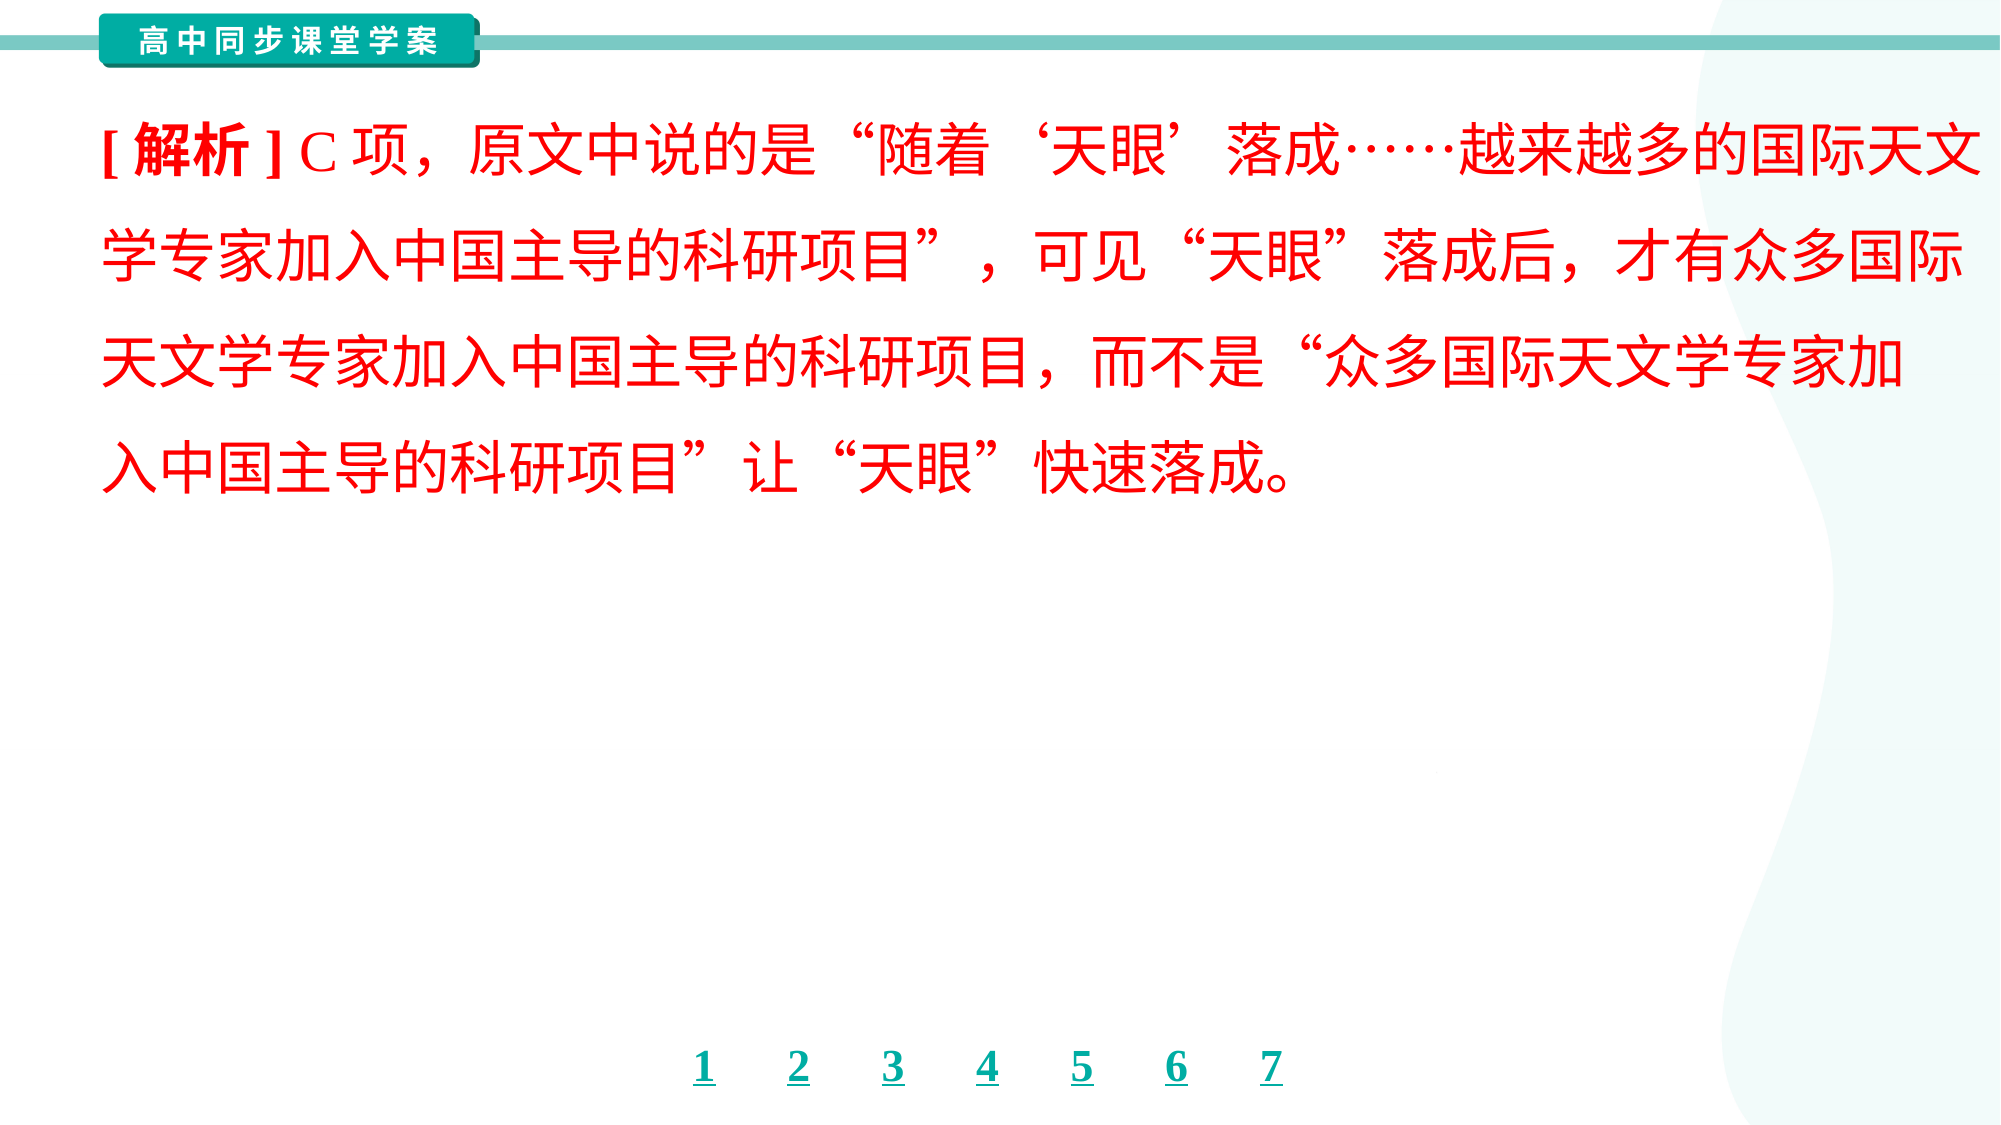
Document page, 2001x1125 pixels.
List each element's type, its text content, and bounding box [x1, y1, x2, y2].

picture [0, 0, 2000, 1125]
text_box [解析] C项，原文中说的是“随着‘天眼’落成……越来越多的国际天文 学专家加入中国主导的科研项目”，可见“天眼”落成后，才有众多国际 天文学专家加入中国主导的科研项目，而不是“众多国际天文学专家加 入中国主导的科研项目”让“天眼”快速落成。 [100, 76, 1899, 502]
